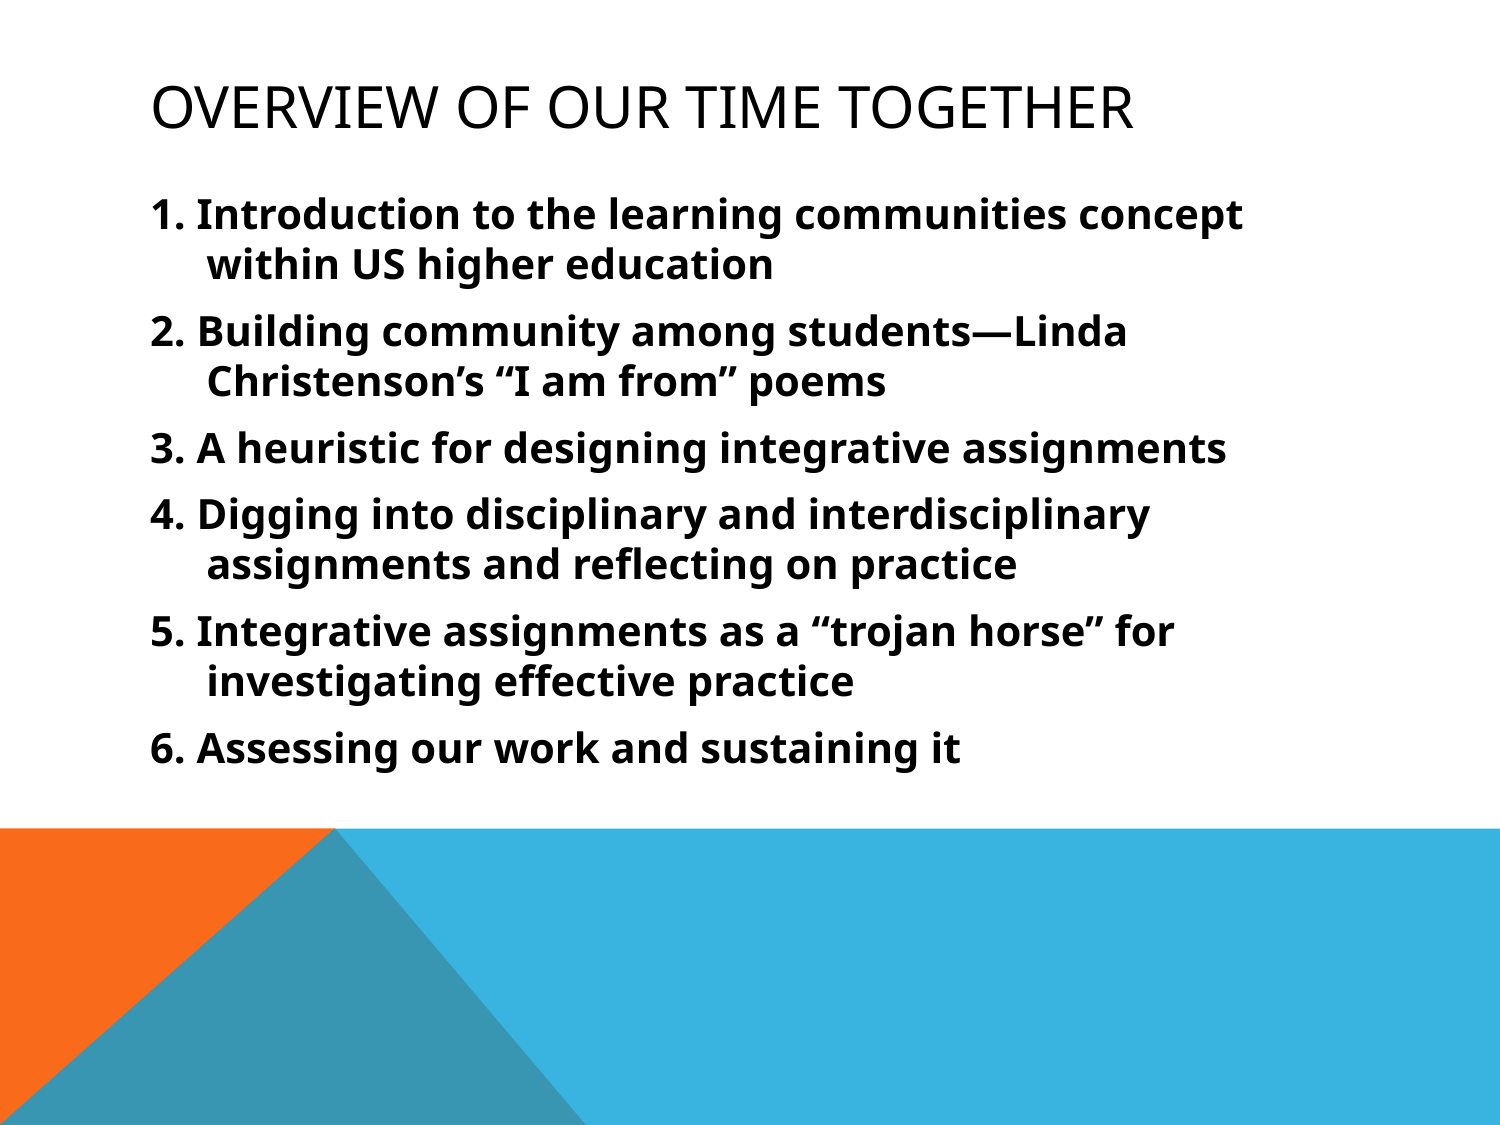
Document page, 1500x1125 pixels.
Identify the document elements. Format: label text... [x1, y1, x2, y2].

title Overview of our time together [135, 60, 1369, 150]
list 1. Introduction to the learning communities concept within US higher education 2. Building community among students—Linda Christenson’s “I am from” poems 3. A heuristic for designing integrative assignments 4. Digging into disciplinary and interdisciplinary assignments and reflecting on practice 5. Integrative assignments as a “trojan horse” for investigating effective practice 6. Assessing our work and sustaining it [135, 180, 1369, 768]
